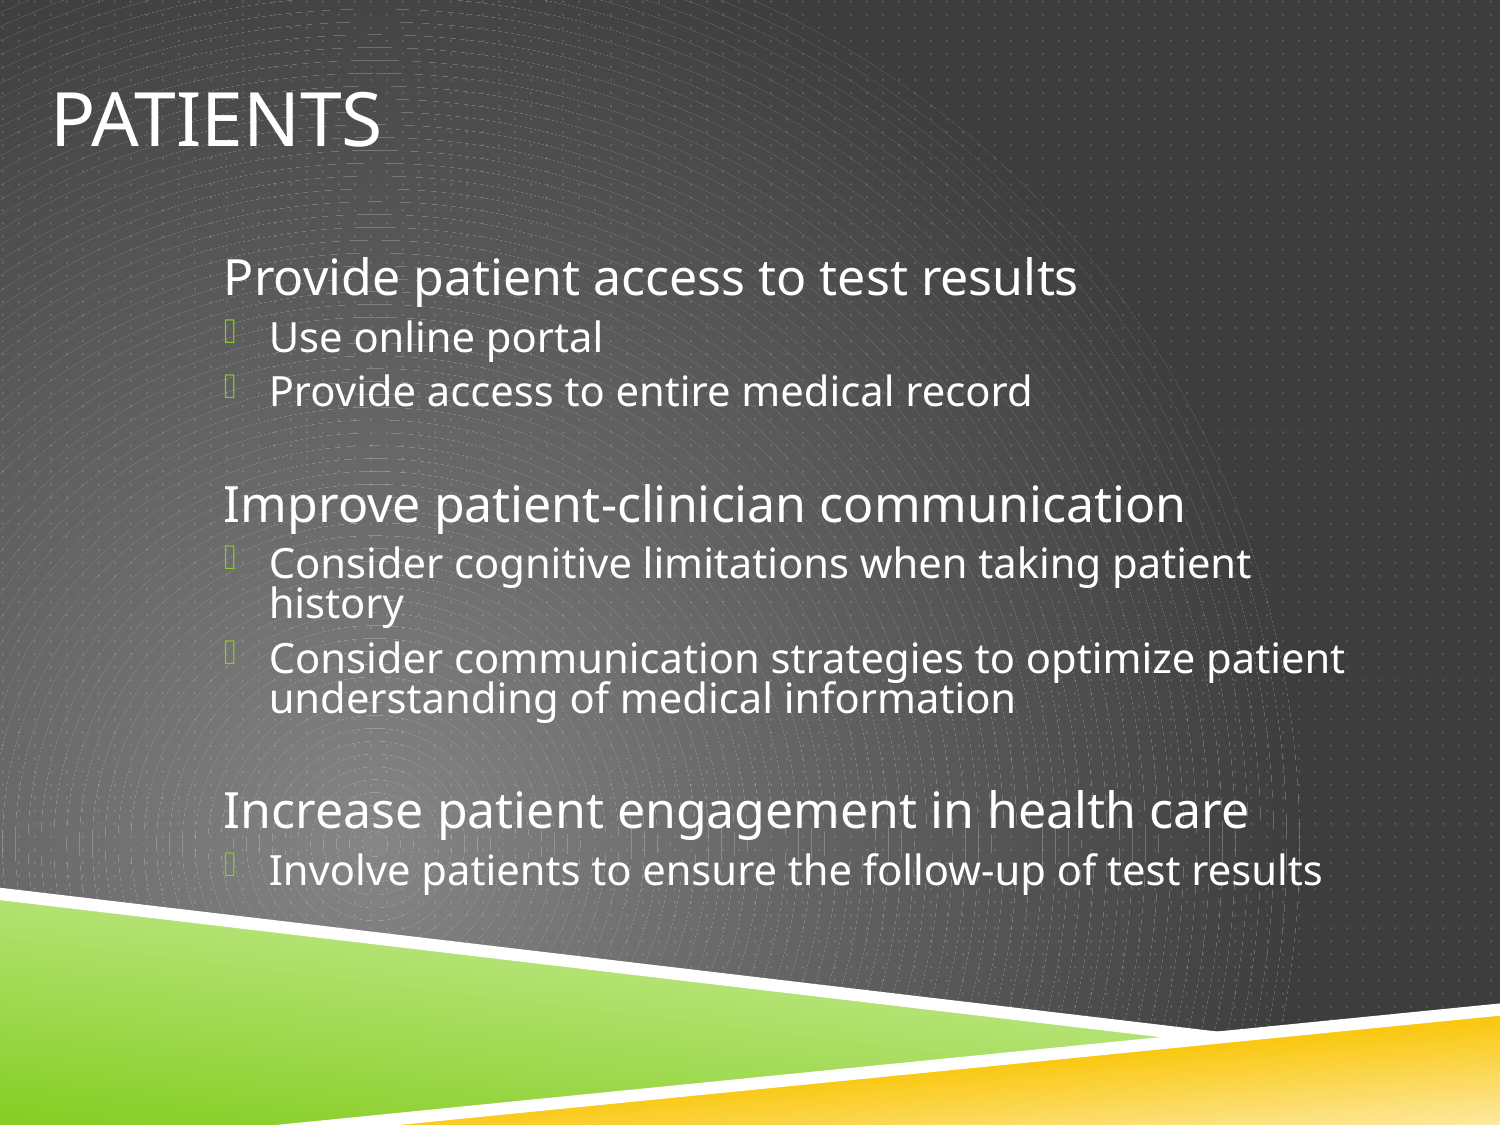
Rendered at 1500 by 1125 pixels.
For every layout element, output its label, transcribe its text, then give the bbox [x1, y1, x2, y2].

list Provide patient access to test results Use online portal Provide access to entire medical record Improve patient-clinician communication Consider cognitive limitations when taking patient history Consider communication strategies to optimize patient understanding of medical information Increase patient engagement in health care Involve patients to ensure the follow-up of test results [212, 249, 1376, 956]
title PATIENTS [50, 50, 1175, 200]
